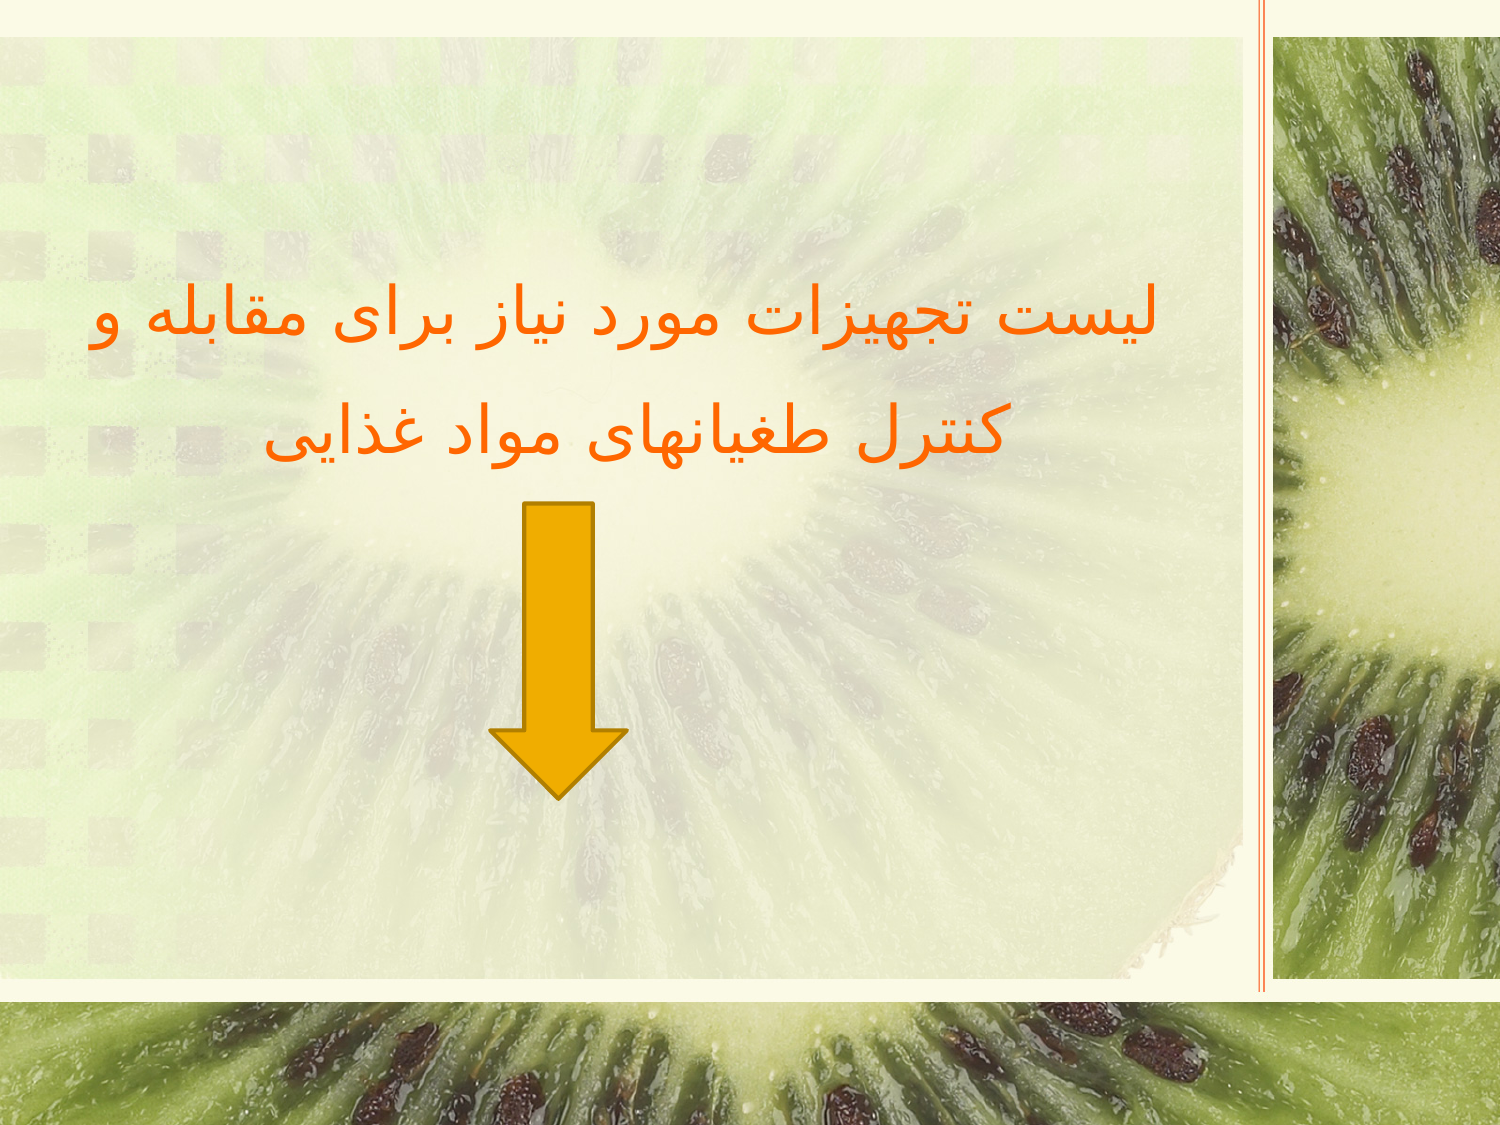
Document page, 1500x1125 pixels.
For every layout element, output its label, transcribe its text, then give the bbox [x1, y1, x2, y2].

list لیست تجهیزات مورد نیاز برای مقابله و کنترل طغیانهای مواد غذایی [64, 219, 1189, 705]
picture [0, 0, 1500, 1125]
text_box [488, 501, 629, 801]
